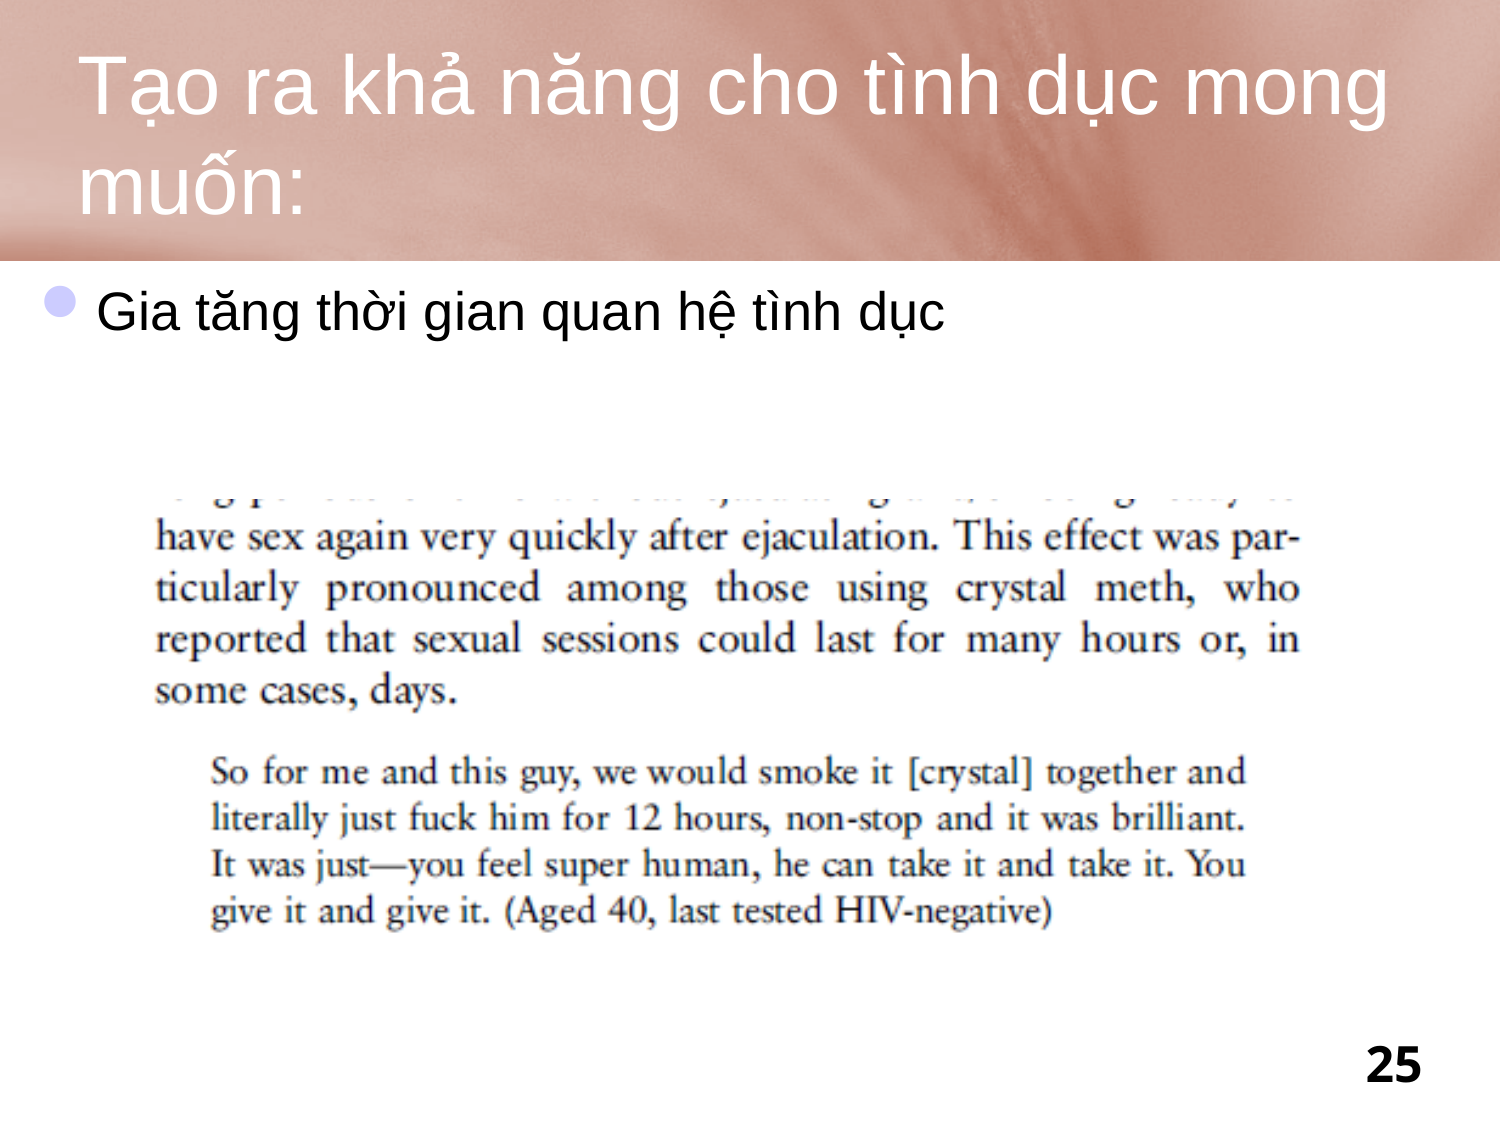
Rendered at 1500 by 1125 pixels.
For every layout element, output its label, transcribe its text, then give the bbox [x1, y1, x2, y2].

slide_number 25 [1087, 1024, 1438, 1101]
list Gia tăng thời gian quan hệ tình dục [24, 262, 1476, 1063]
title Tạo ra khả năng cho tình dục mong muốn: [62, 37, 1413, 226]
picture [0, 0, 1500, 261]
picture [112, 499, 1346, 951]
